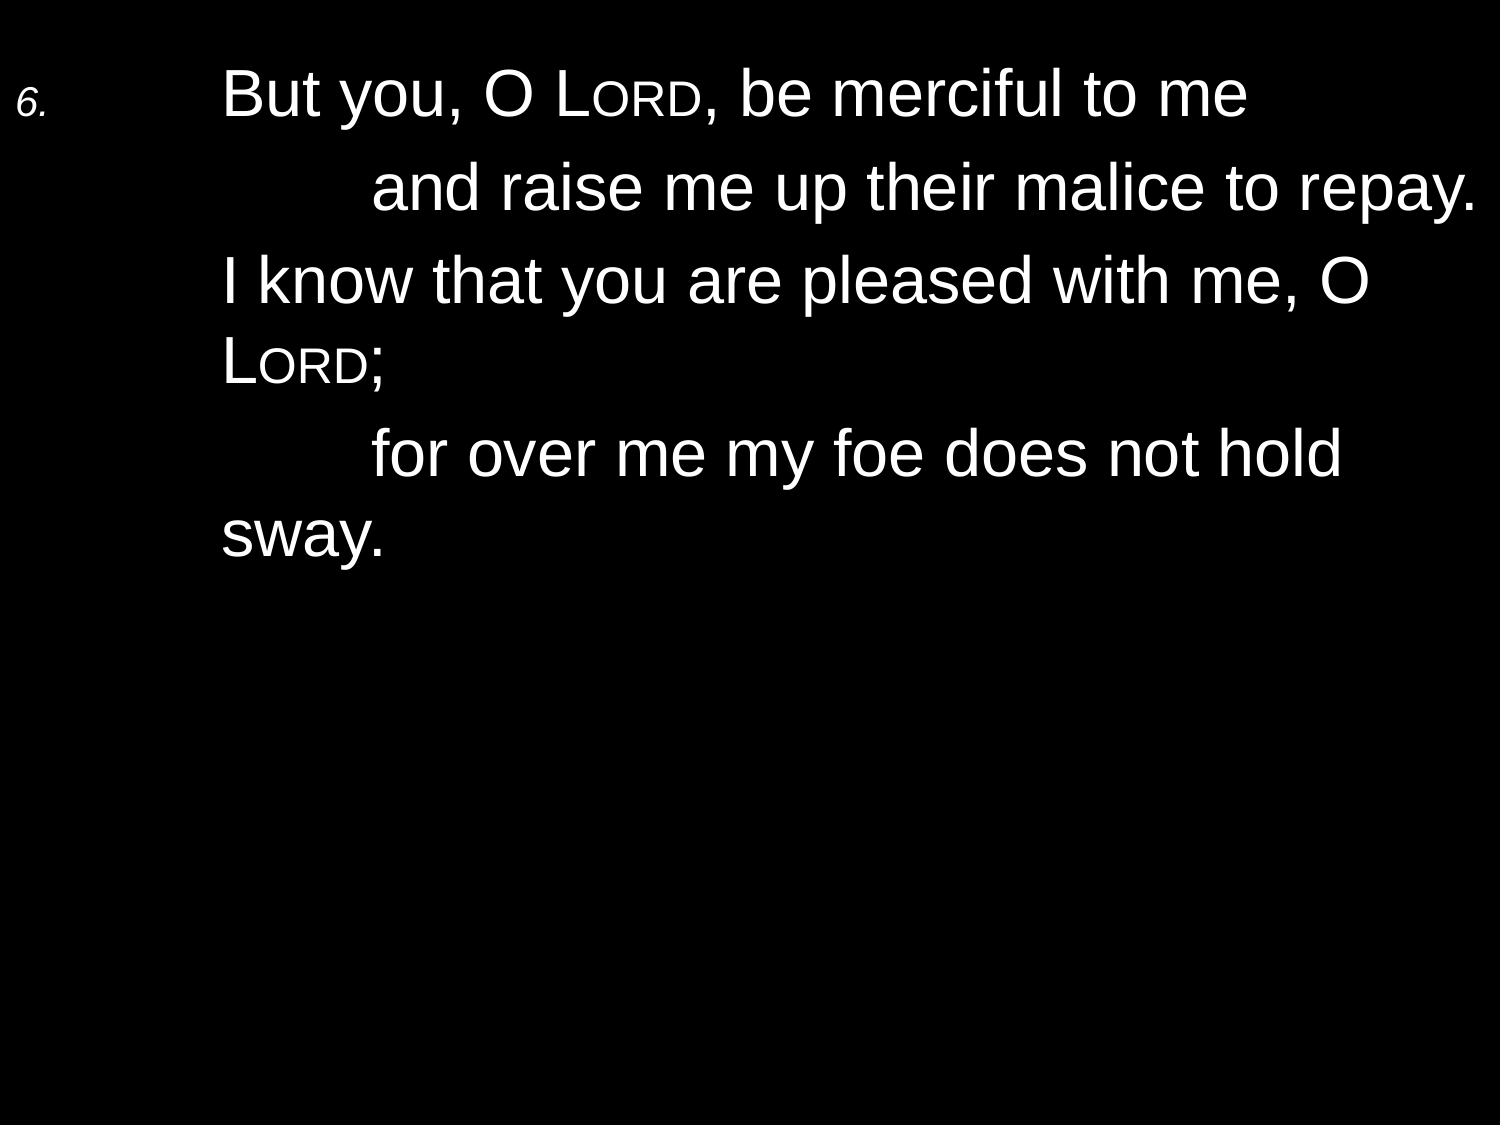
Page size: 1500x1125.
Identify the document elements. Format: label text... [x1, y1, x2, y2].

list 6. But you, O Lord, be merciful to me and raise me up their malice to repay. I know that you are pleased with me, O Lord; for over me my foe does not hold sway. [0, 42, 1500, 1047]
